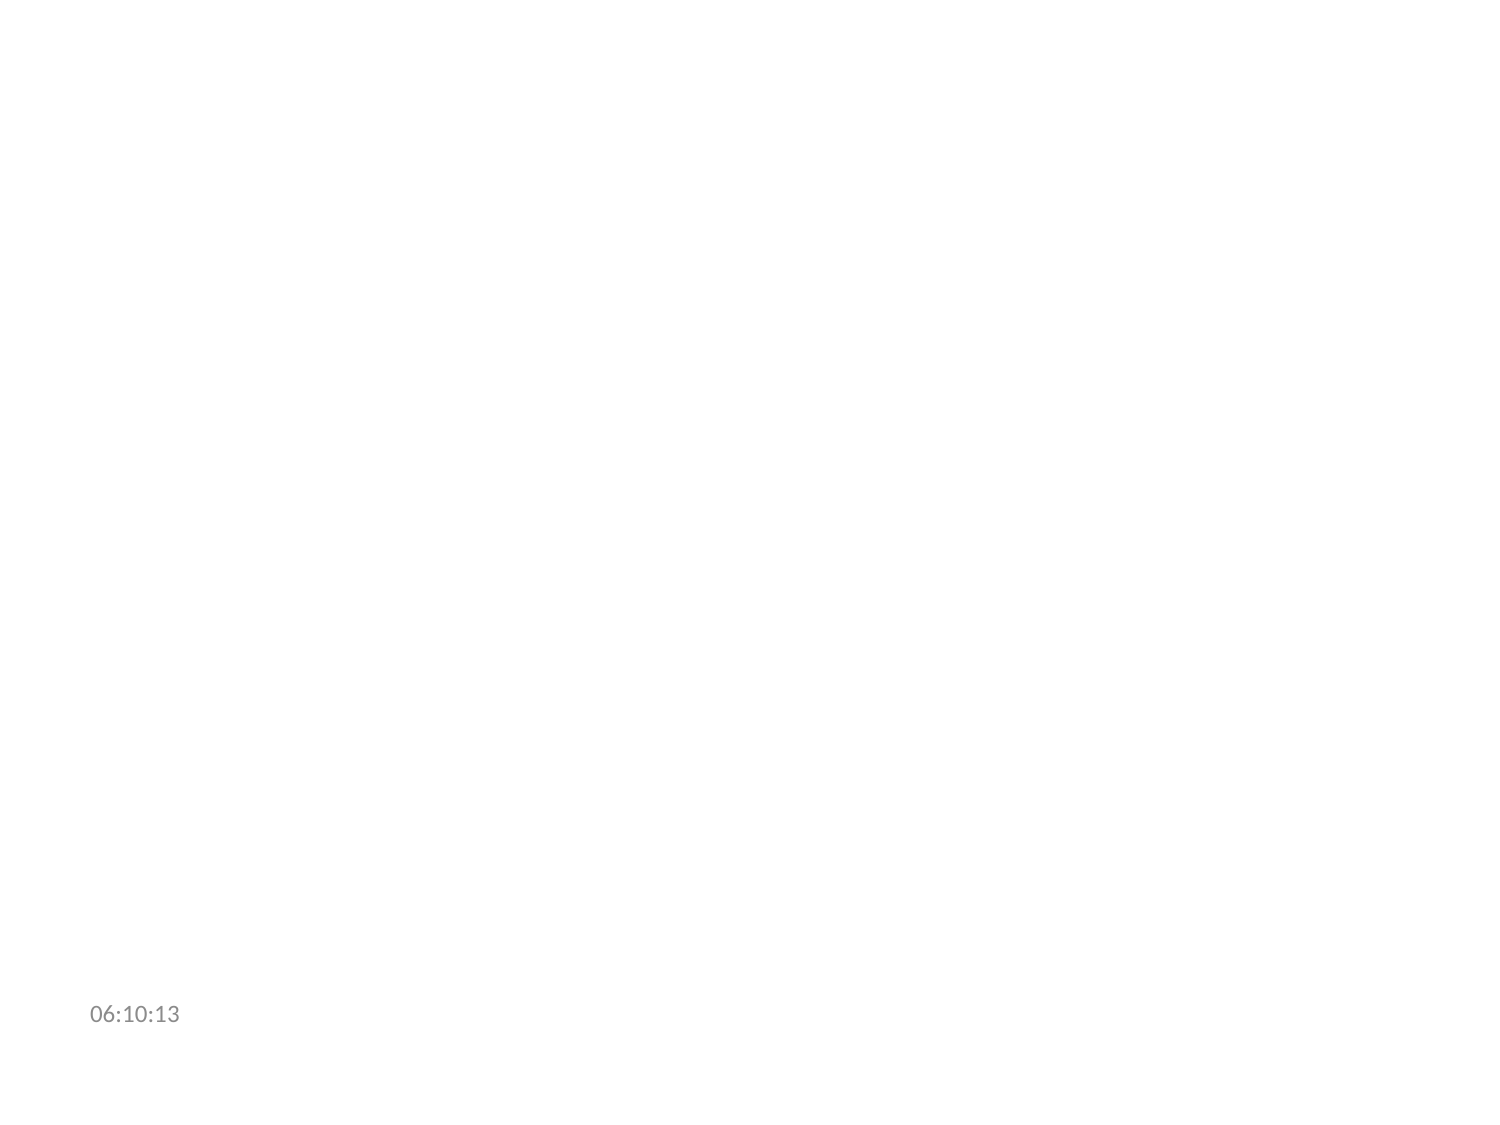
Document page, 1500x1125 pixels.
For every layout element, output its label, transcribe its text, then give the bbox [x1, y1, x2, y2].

text_box 15:35:09 [75, 982, 425, 1043]
